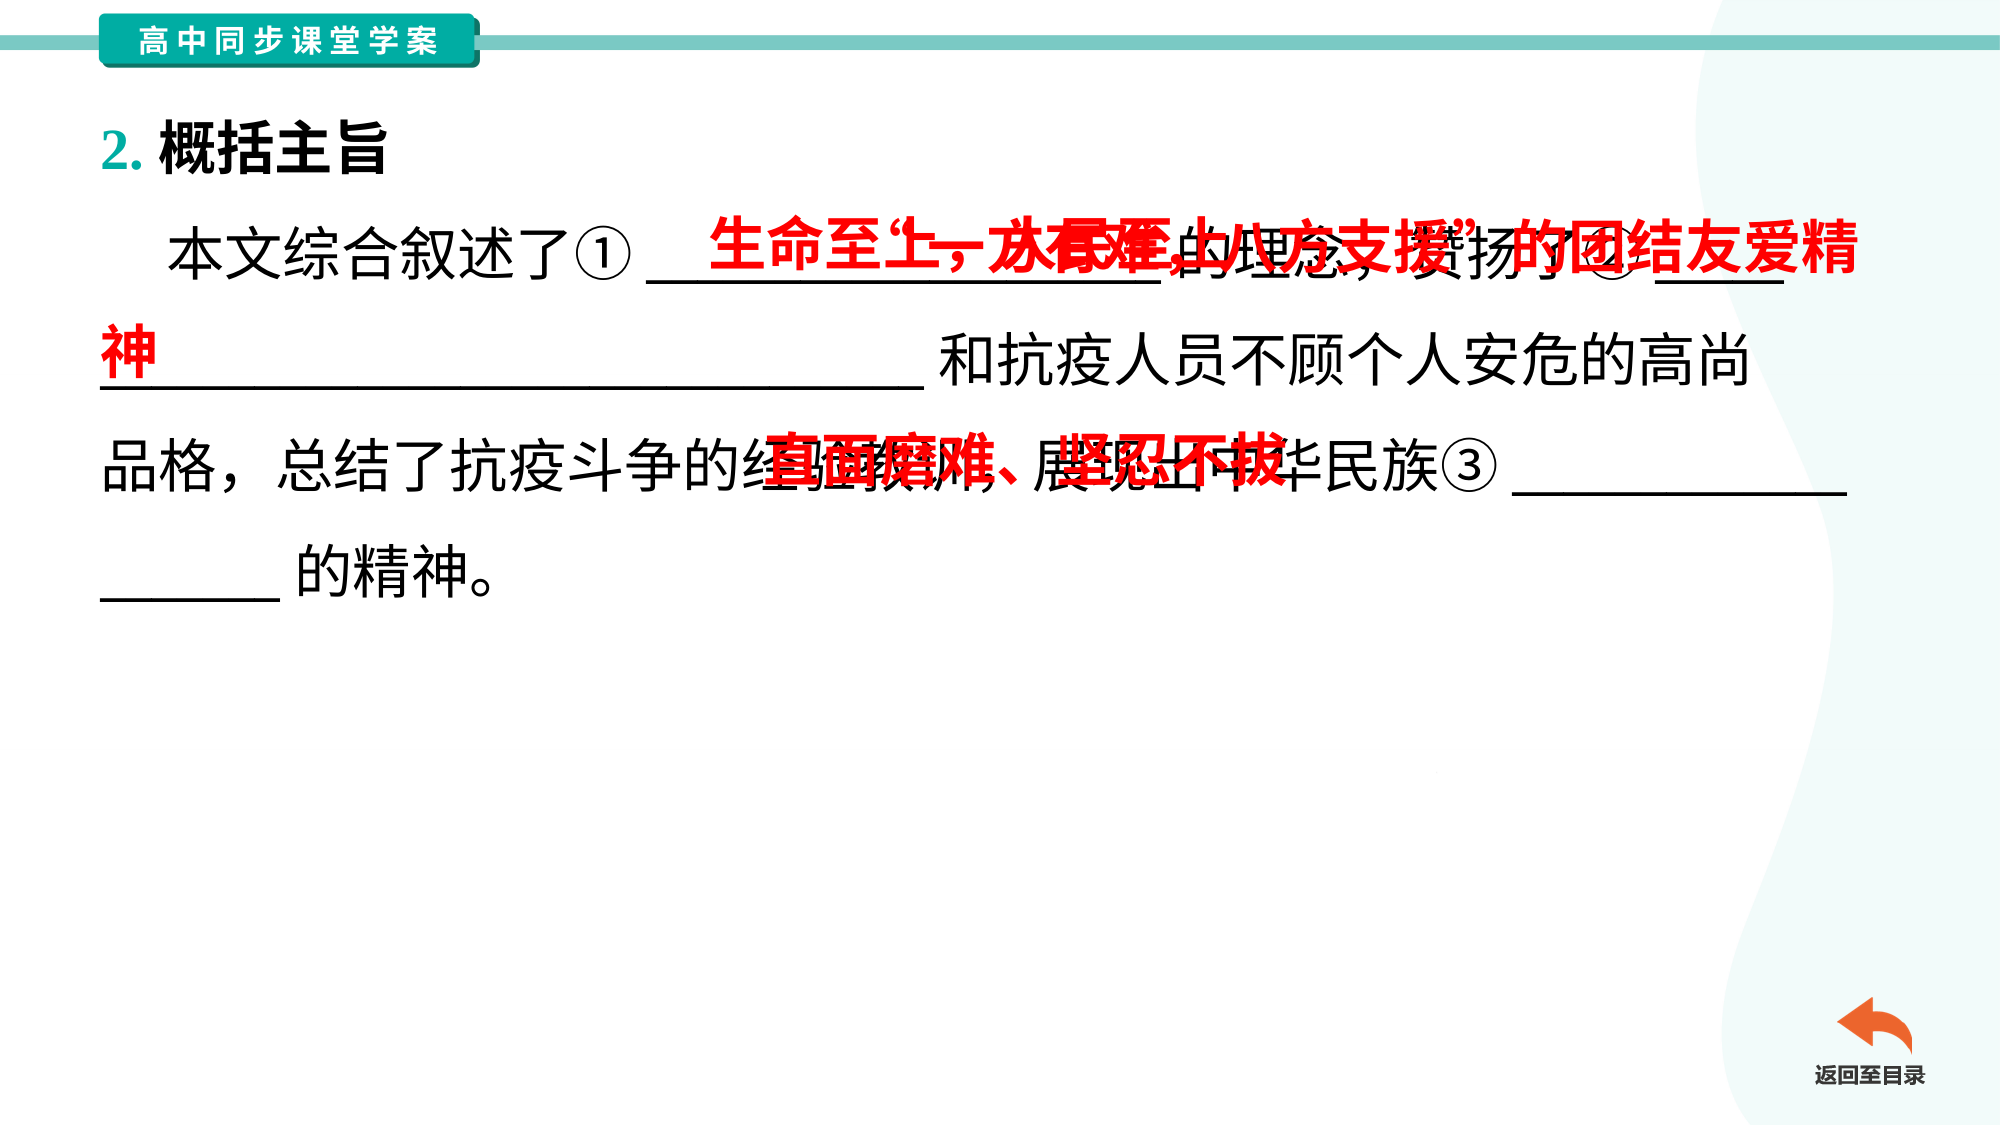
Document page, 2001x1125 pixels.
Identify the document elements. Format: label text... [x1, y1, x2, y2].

text_box 直面磨难、坚忍不拔 [100, 387, 1899, 598]
picture [0, 0, 2000, 1125]
text_box 本文综合叙述了①____________________的理念，赞扬了②_____ ________________________________和抗疫人员不顾个人安危的高尚 品格，总结了抗疫斗争的经验教训，展现出中华民族③_____________ _______的精神。 [100, 598, 1899, 606]
text_box 2.概括主旨 [100, 76, 1899, 175]
text_box “一方有难，八方支援”的团结友爱精神 [100, 175, 1899, 386]
